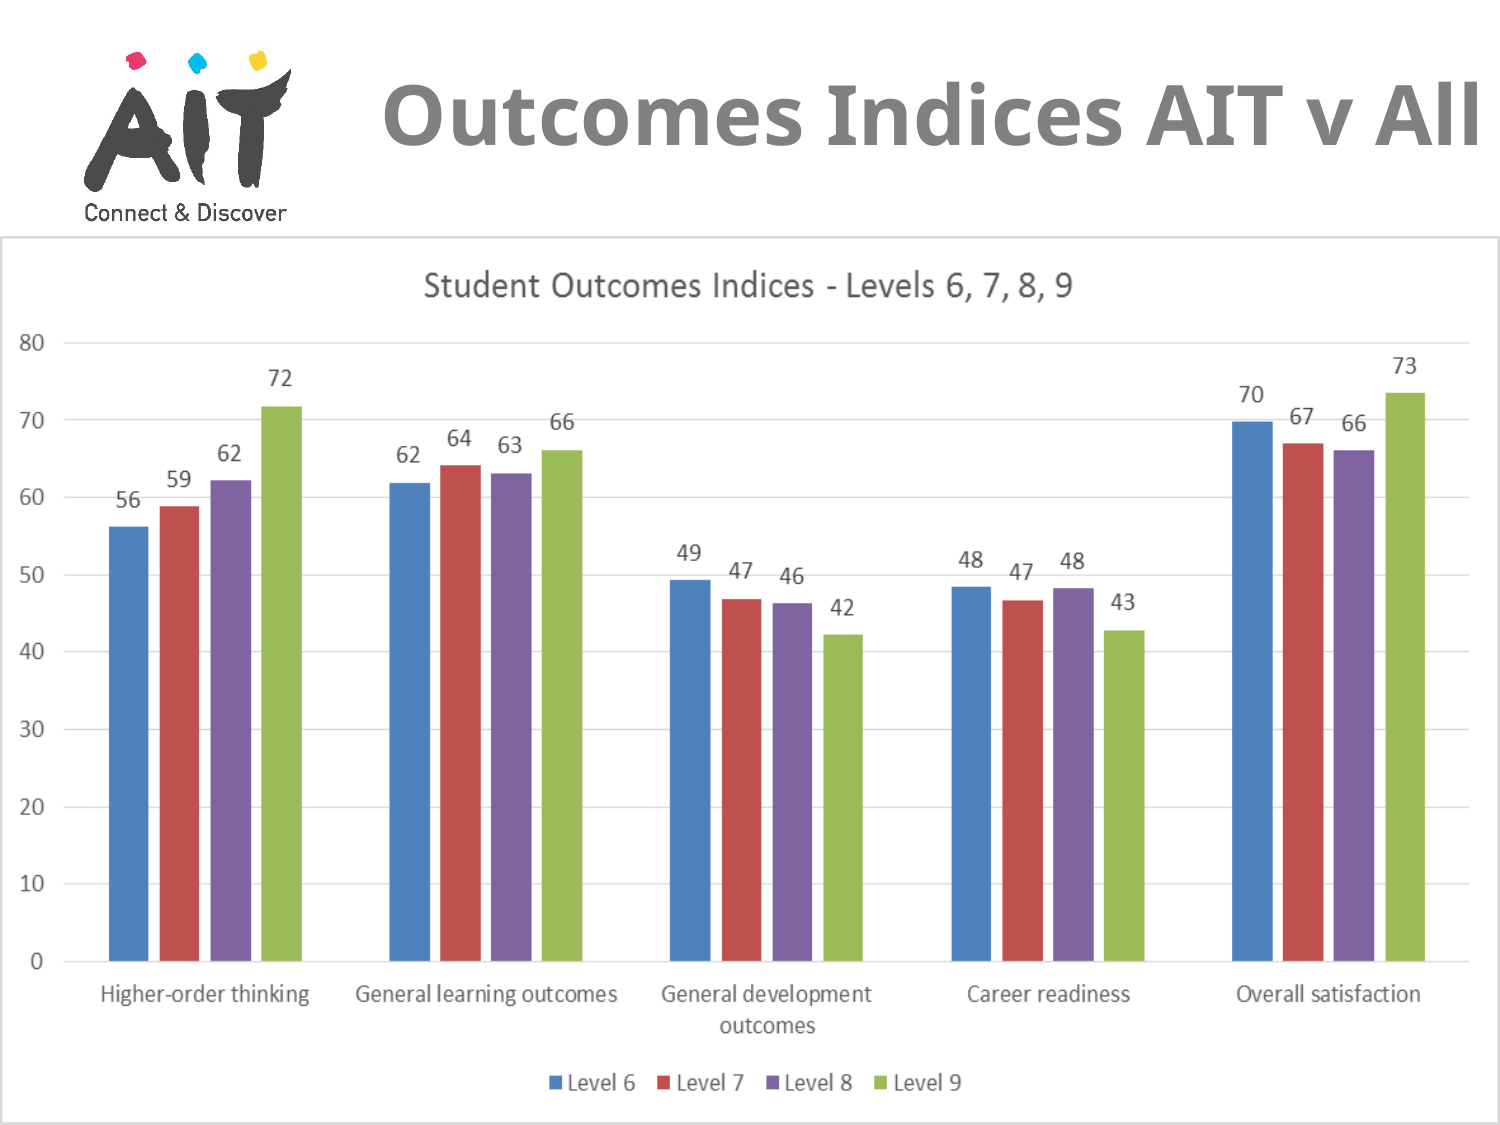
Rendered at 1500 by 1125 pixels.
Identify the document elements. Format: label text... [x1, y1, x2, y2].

picture [0, 236, 1500, 1125]
text_box Outcomes Indices AIT v All [269, 54, 1500, 170]
picture [64, 46, 315, 233]
